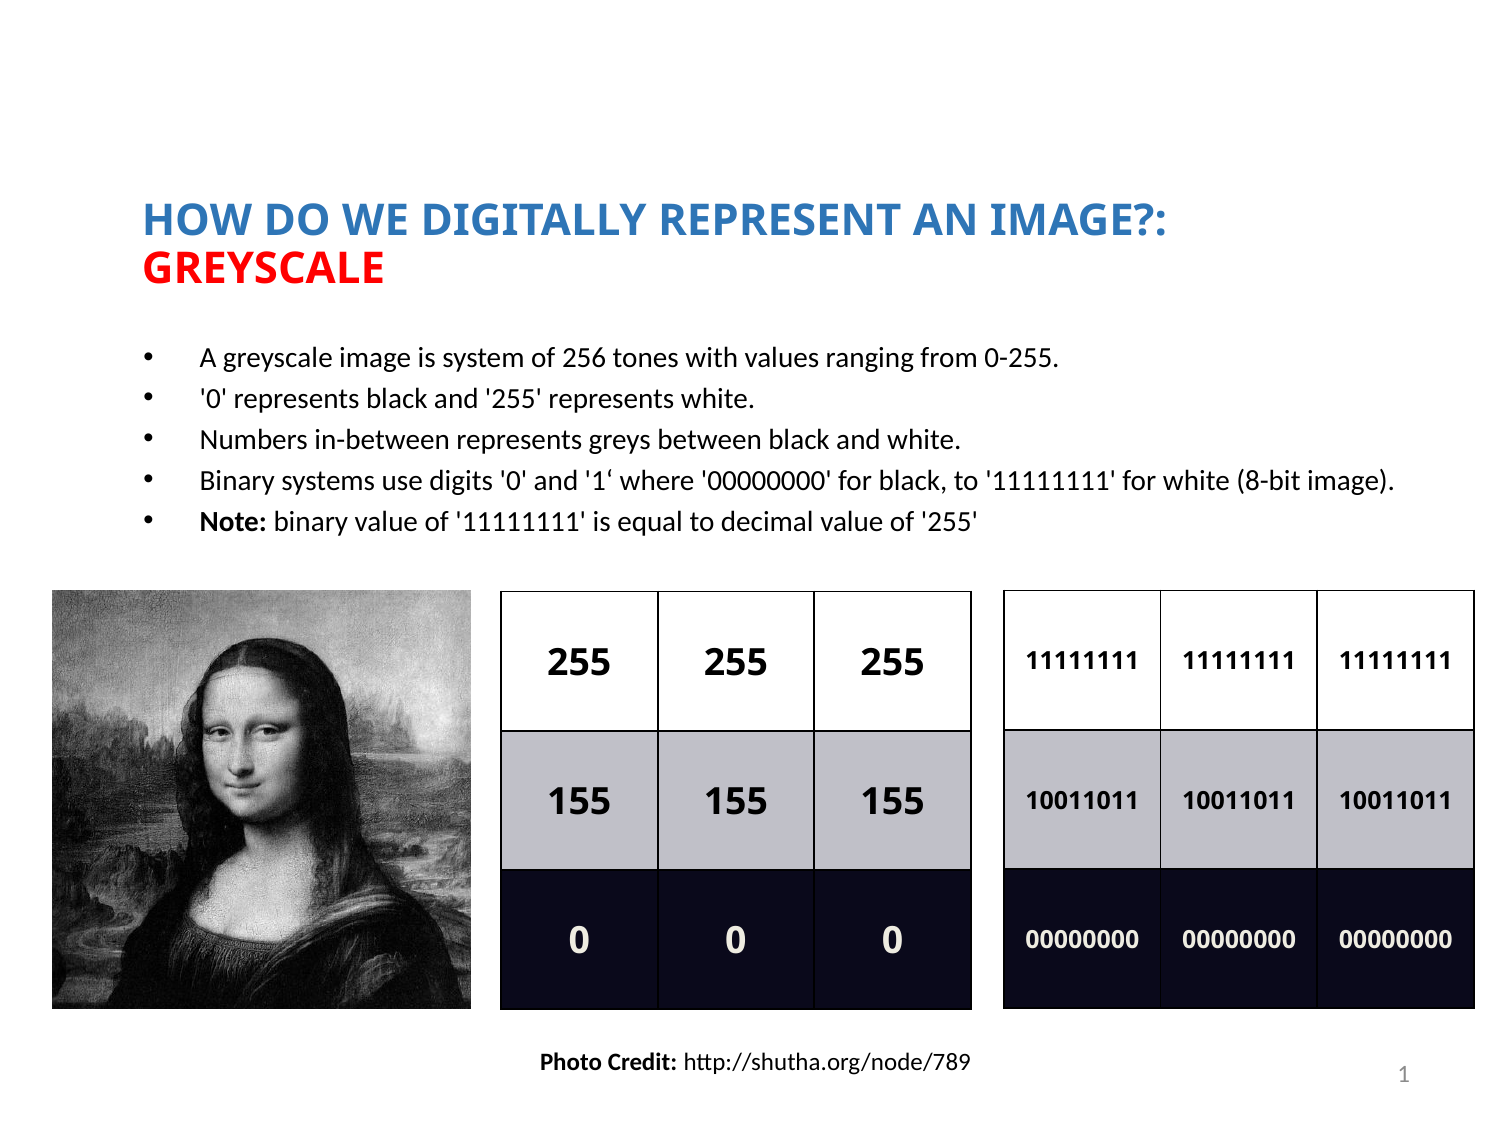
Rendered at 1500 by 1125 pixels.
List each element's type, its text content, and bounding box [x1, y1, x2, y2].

table_cell 155 [502, 732, 657, 869]
table_cell 00000000 [1318, 870, 1473, 1007]
table_header 255 [502, 592, 657, 730]
table_cell 0 [502, 871, 657, 1008]
text_box Photo Credit: http://shutha.org/node/789 [525, 1037, 987, 1083]
table_cell 10011011 [1161, 731, 1316, 868]
table_cell 10011011 [1318, 731, 1473, 868]
text_box HOW DO WE DIGITALLY REPRESENT AN IMAGE?: GREYSCALE [130, 163, 1382, 327]
table_header 255 [815, 592, 970, 730]
table_cell 0 [659, 871, 813, 1008]
table_cell 155 [815, 732, 970, 869]
table_cell 0 [815, 871, 970, 1008]
list A greyscale image is system of 256 tones with values ranging from 0-255. '0' represents black and '255' represents white. Numbers in-between represents greys between black and white. Binary systems use digits '0' and '1‘ where '00000000' for black, to '11111111' for white (8-bit image). Note: binary value of '11111111' is equal to decimal value of '255' [128, 330, 1438, 1074]
table_cell 00000000 [1161, 870, 1316, 1007]
table_header 255 [659, 592, 813, 730]
table_cell 155 [659, 732, 813, 869]
table_header 11111111 [1318, 591, 1473, 729]
table_cell 10011011 [1005, 731, 1160, 868]
picture [52, 590, 471, 1009]
table_cell 00000000 [1005, 870, 1160, 1007]
table_header 11111111 [1005, 591, 1160, 729]
table_header 11111111 [1161, 591, 1316, 729]
slide_number 1 [1074, 1042, 1425, 1103]
